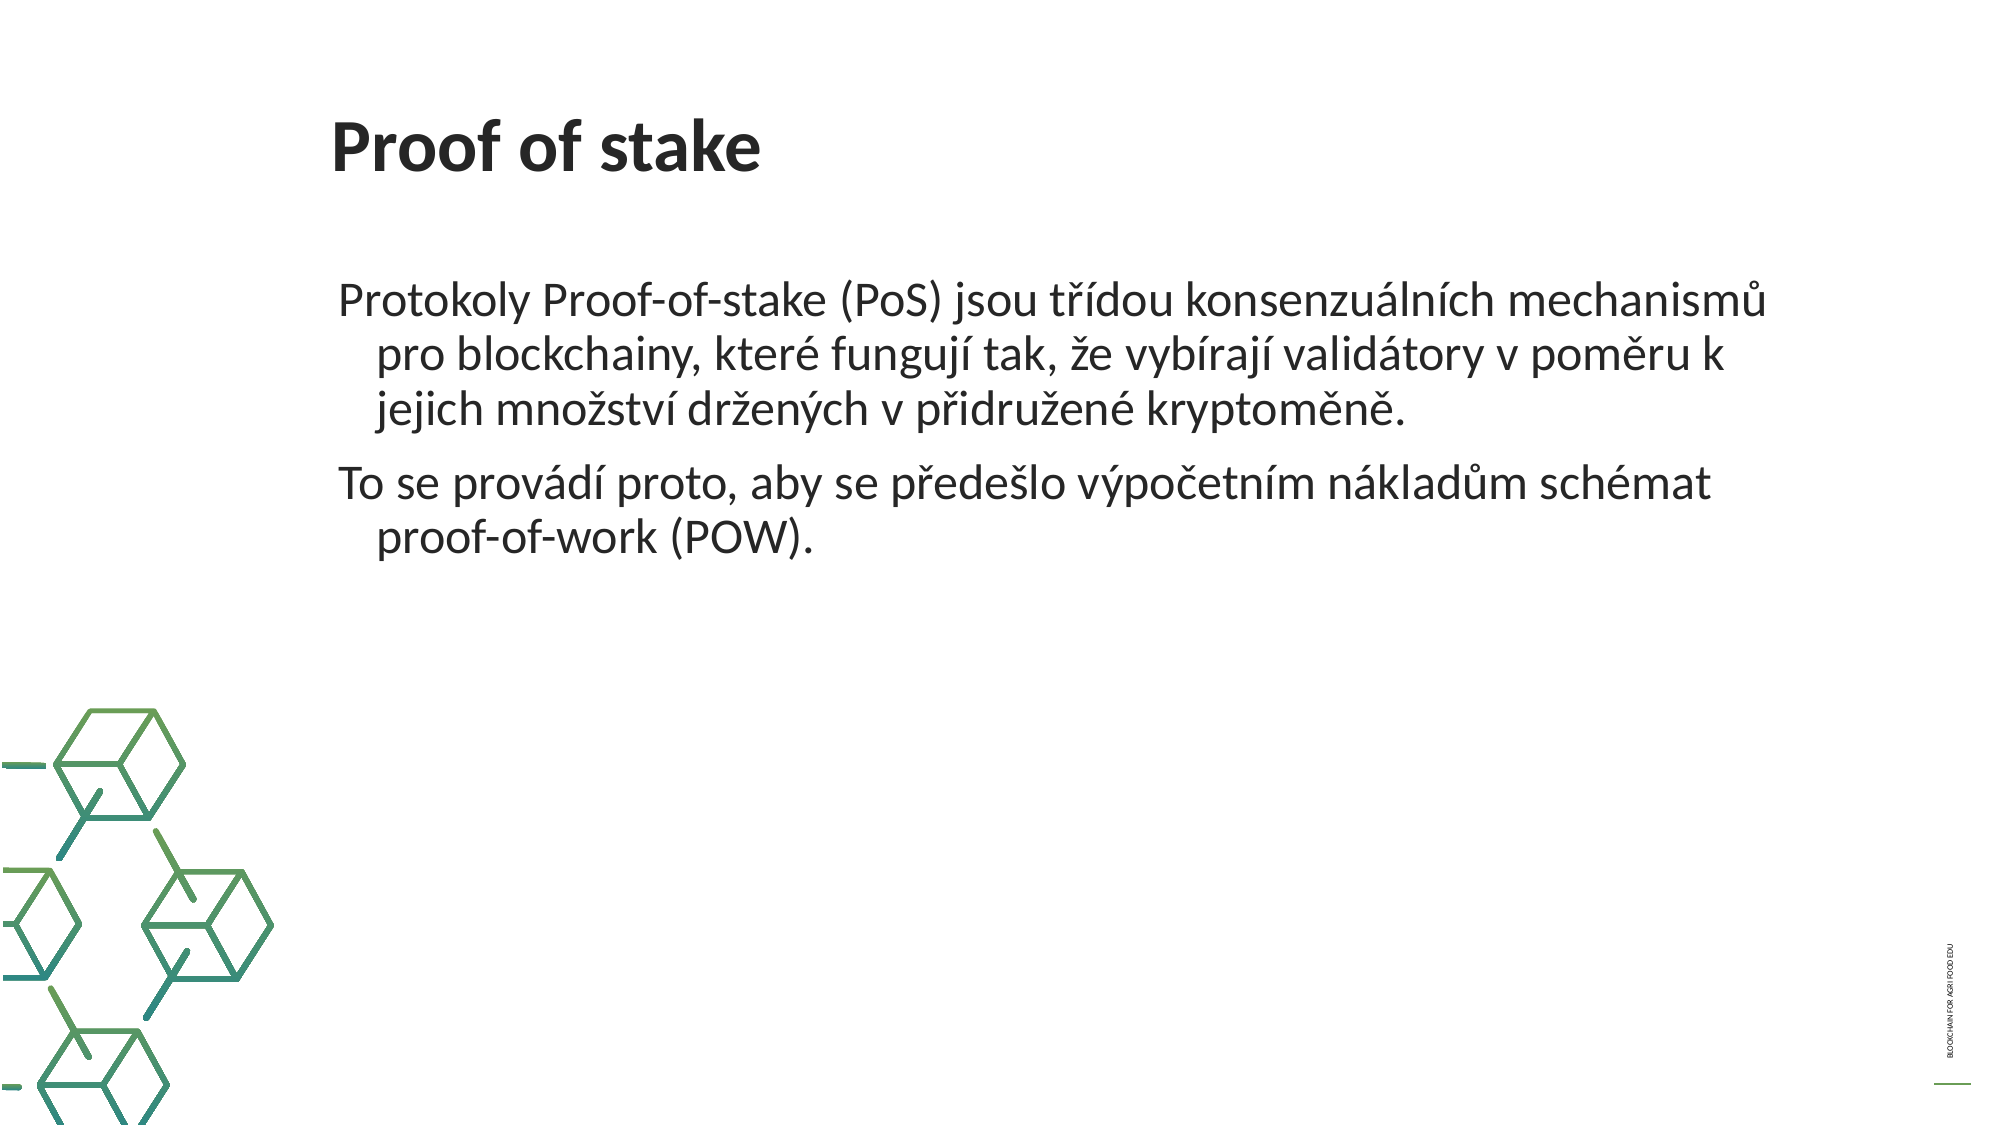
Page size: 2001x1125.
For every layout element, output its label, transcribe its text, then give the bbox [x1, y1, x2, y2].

list Protokoly Proof-of-stake (PoS) jsou třídou konsenzuálních mechanismů pro blockchainy, které fungují tak, že vybírají validátory v poměru k jejich množství držených v přidružené kryptoměně. To se provádí proto, aby se předešlo výpočetním nákladům schémat proof-of-work (POW). [323, 267, 1859, 1070]
list Proof of stake [316, 99, 1869, 267]
